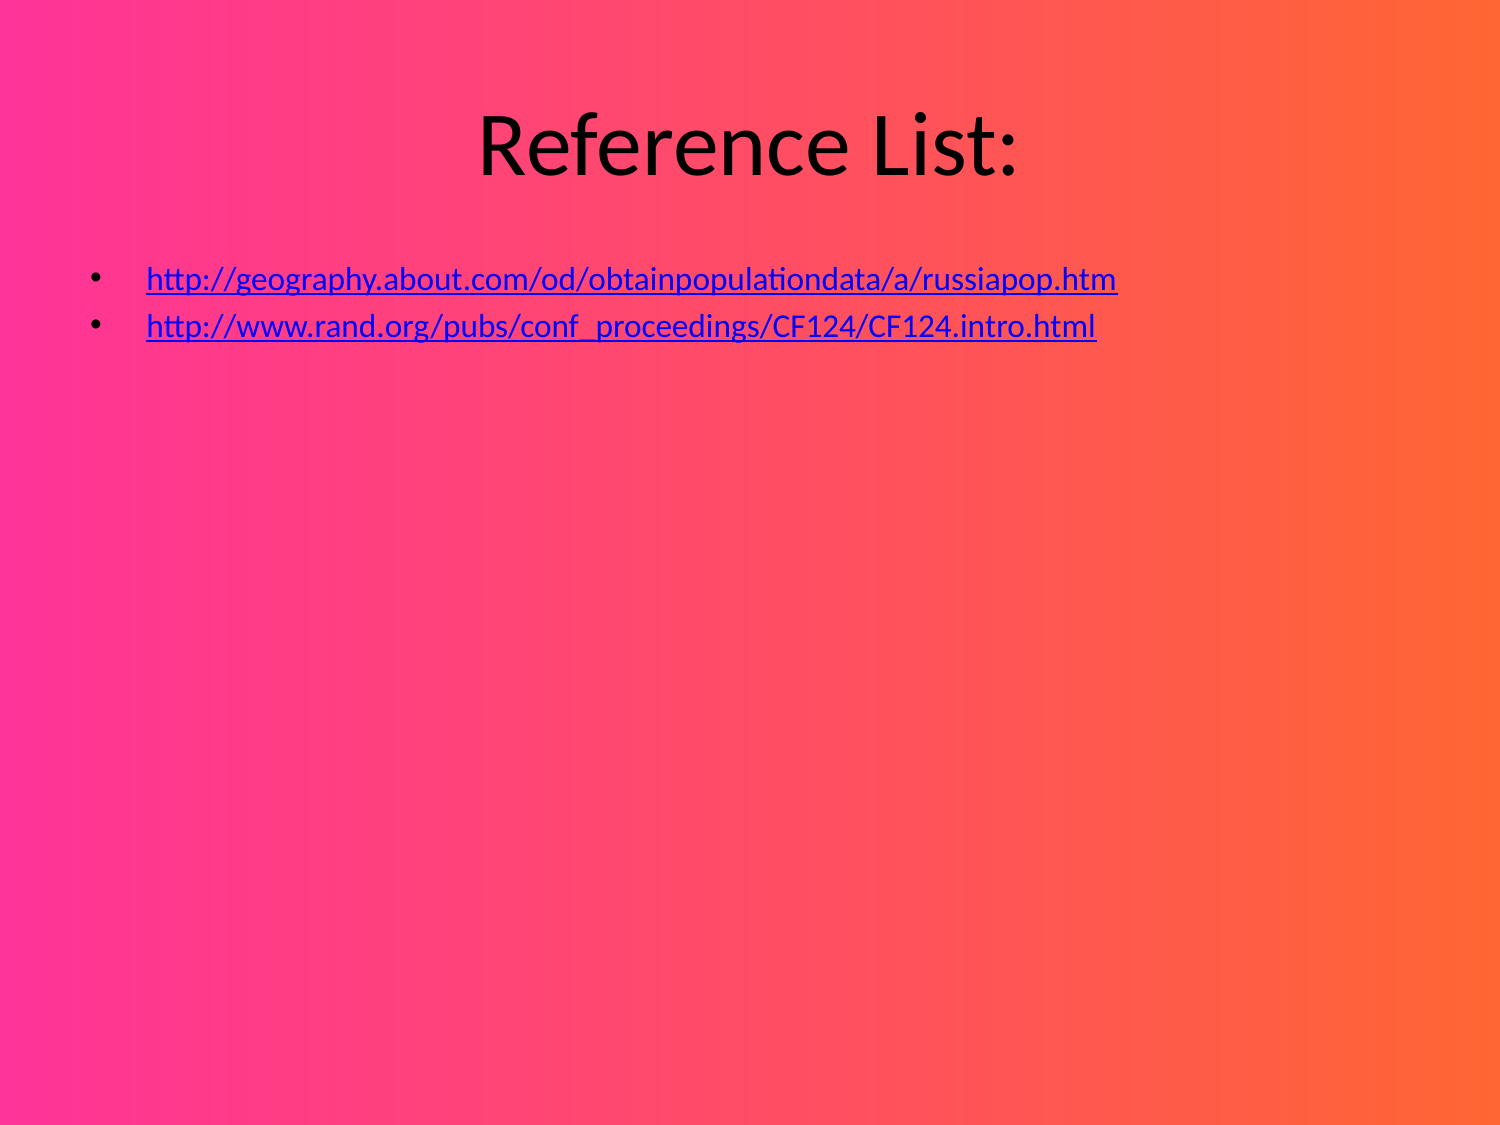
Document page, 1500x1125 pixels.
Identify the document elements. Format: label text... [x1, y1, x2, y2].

list http://geography.about.com/od/obtainpopulationdata/a/russiapop.htm http://www.rand.org/pubs/conf_proceedings/CF124/CF124.intro.html [74, 249, 1426, 993]
title Reference List: [74, 44, 1426, 233]
